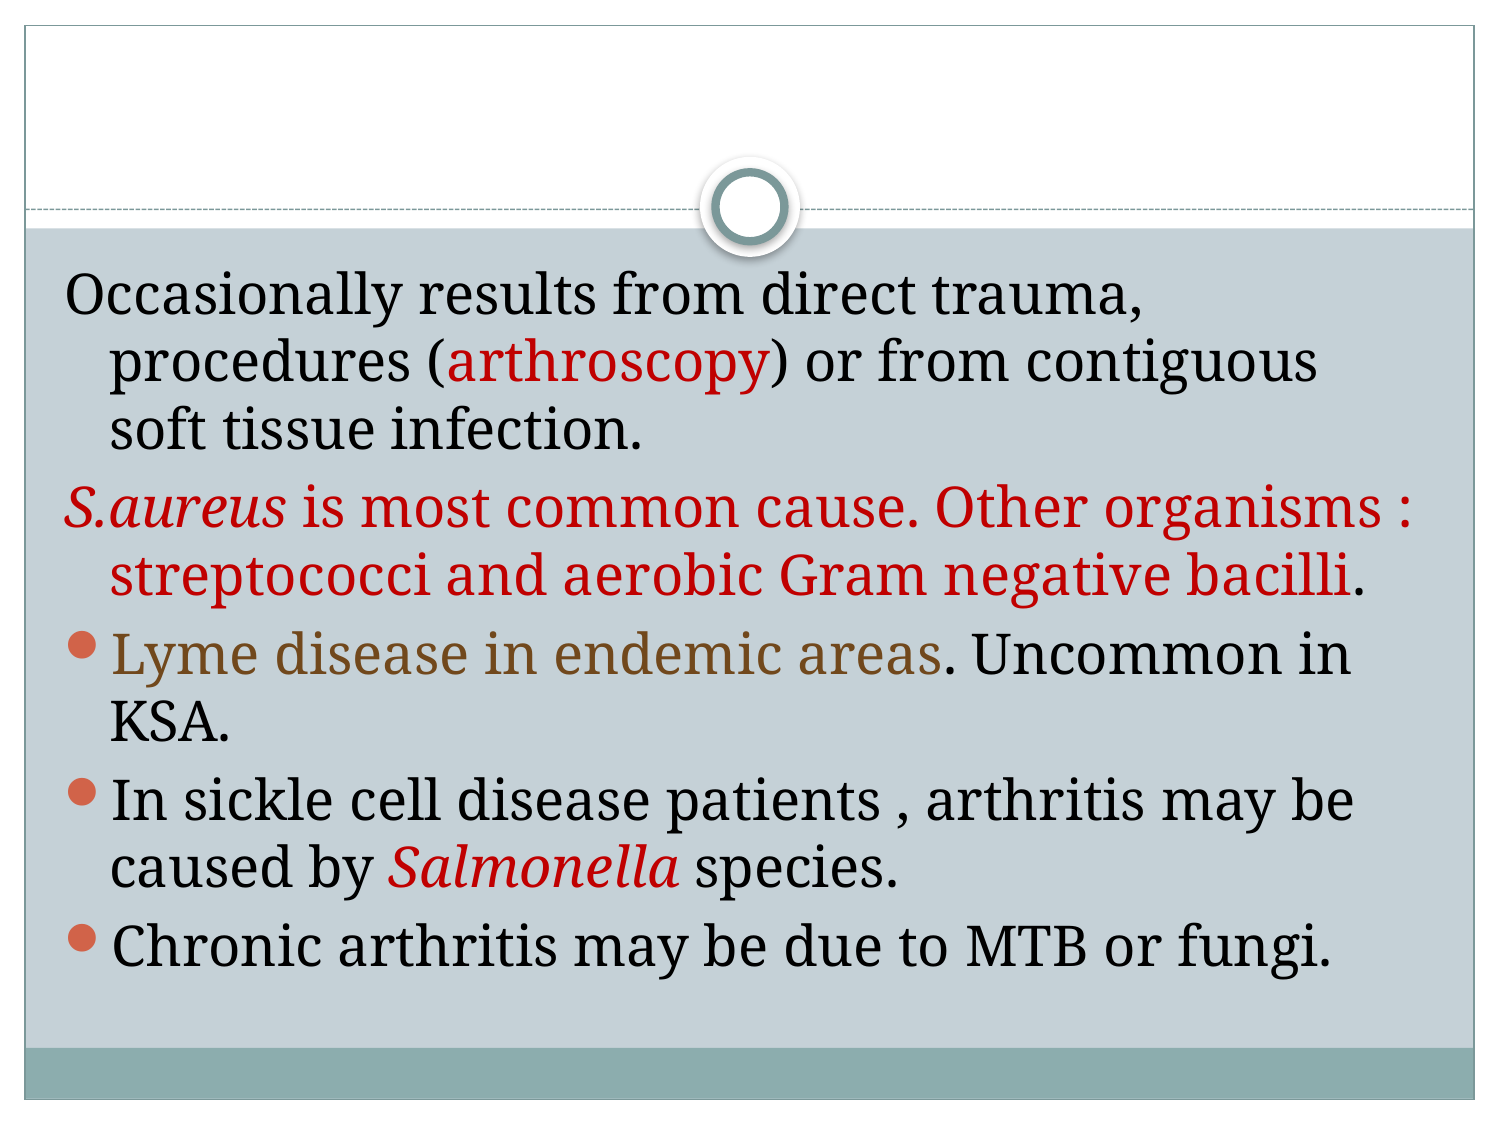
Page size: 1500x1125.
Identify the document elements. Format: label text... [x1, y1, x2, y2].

list Occasionally results from direct trauma, procedures (arthroscopy) or from contiguous soft tissue infection. S.aureus is most common cause. Other organisms : streptococci and aerobic Gram negative bacilli. Lyme disease in endemic areas. Uncommon in KSA. In sickle cell disease patients , arthritis may be caused by Salmonella species. Chronic arthritis may be due to MTB or fungi. [49, 250, 1445, 1001]
